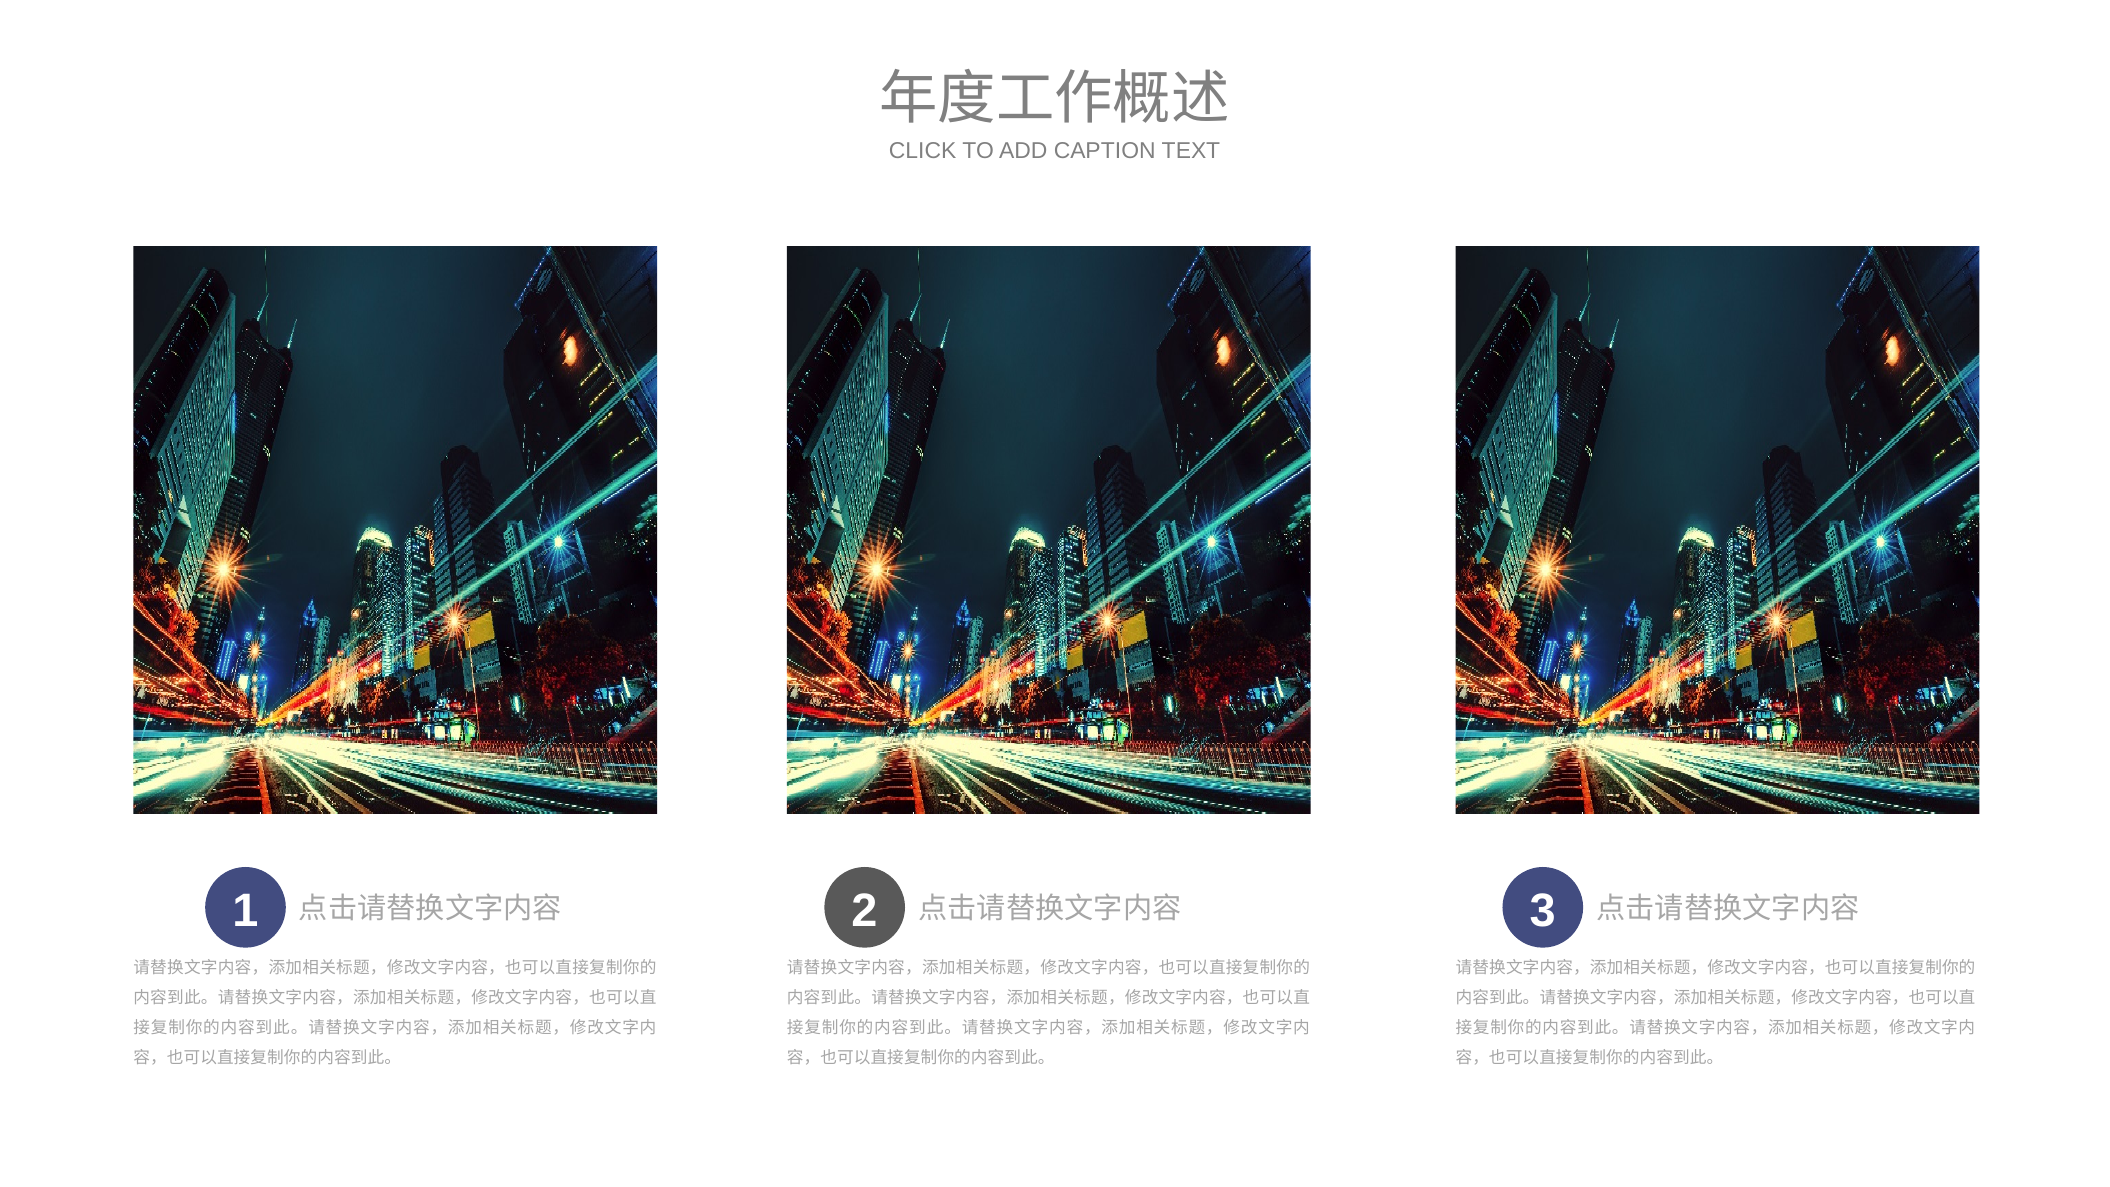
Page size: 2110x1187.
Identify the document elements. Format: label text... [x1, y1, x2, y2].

text_box [786, 245, 1312, 815]
text_box [1455, 245, 1981, 815]
text_box 请替换文字内容，添加相关标题，修改文字内容，也可以直接复制你的内容到此。请替换文字内容，添加相关标题，修改文字内容，也可以直接复制你的内容到此。请替换文字内容，添加相关标题，修改文字内容，也可以直接复制你的内容到此。 [786, 946, 1311, 1067]
text_box 1 [204, 865, 287, 946]
text_box [132, 245, 658, 815]
text_box 点击请替换文字内容 [299, 889, 563, 925]
text_box 请替换文字内容，添加相关标题，修改文字内容，也可以直接复制你的内容到此。请替换文字内容，添加相关标题，修改文字内容，也可以直接复制你的内容到此。请替换文字内容，添加相关标题，修改文字内容，也可以直接复制你的内容到此。 [133, 946, 658, 1067]
text_box 3 [1501, 865, 1585, 946]
text_box 2 [823, 865, 907, 946]
text_box 点击请替换文字内容 [1596, 889, 1860, 925]
text_box 点击请替换文字内容 [918, 889, 1182, 925]
text_box 年度工作概述 [865, 60, 1245, 131]
text_box 请替换文字内容，添加相关标题，修改文字内容，也可以直接复制你的内容到此。请替换文字内容，添加相关标题，修改文字内容，也可以直接复制你的内容到此。请替换文字内容，添加相关标题，修改文字内容，也可以直接复制你的内容到此。 [1455, 946, 1976, 1067]
text_box CLICK TO ADD CAPTION TEXT [865, 135, 1245, 163]
